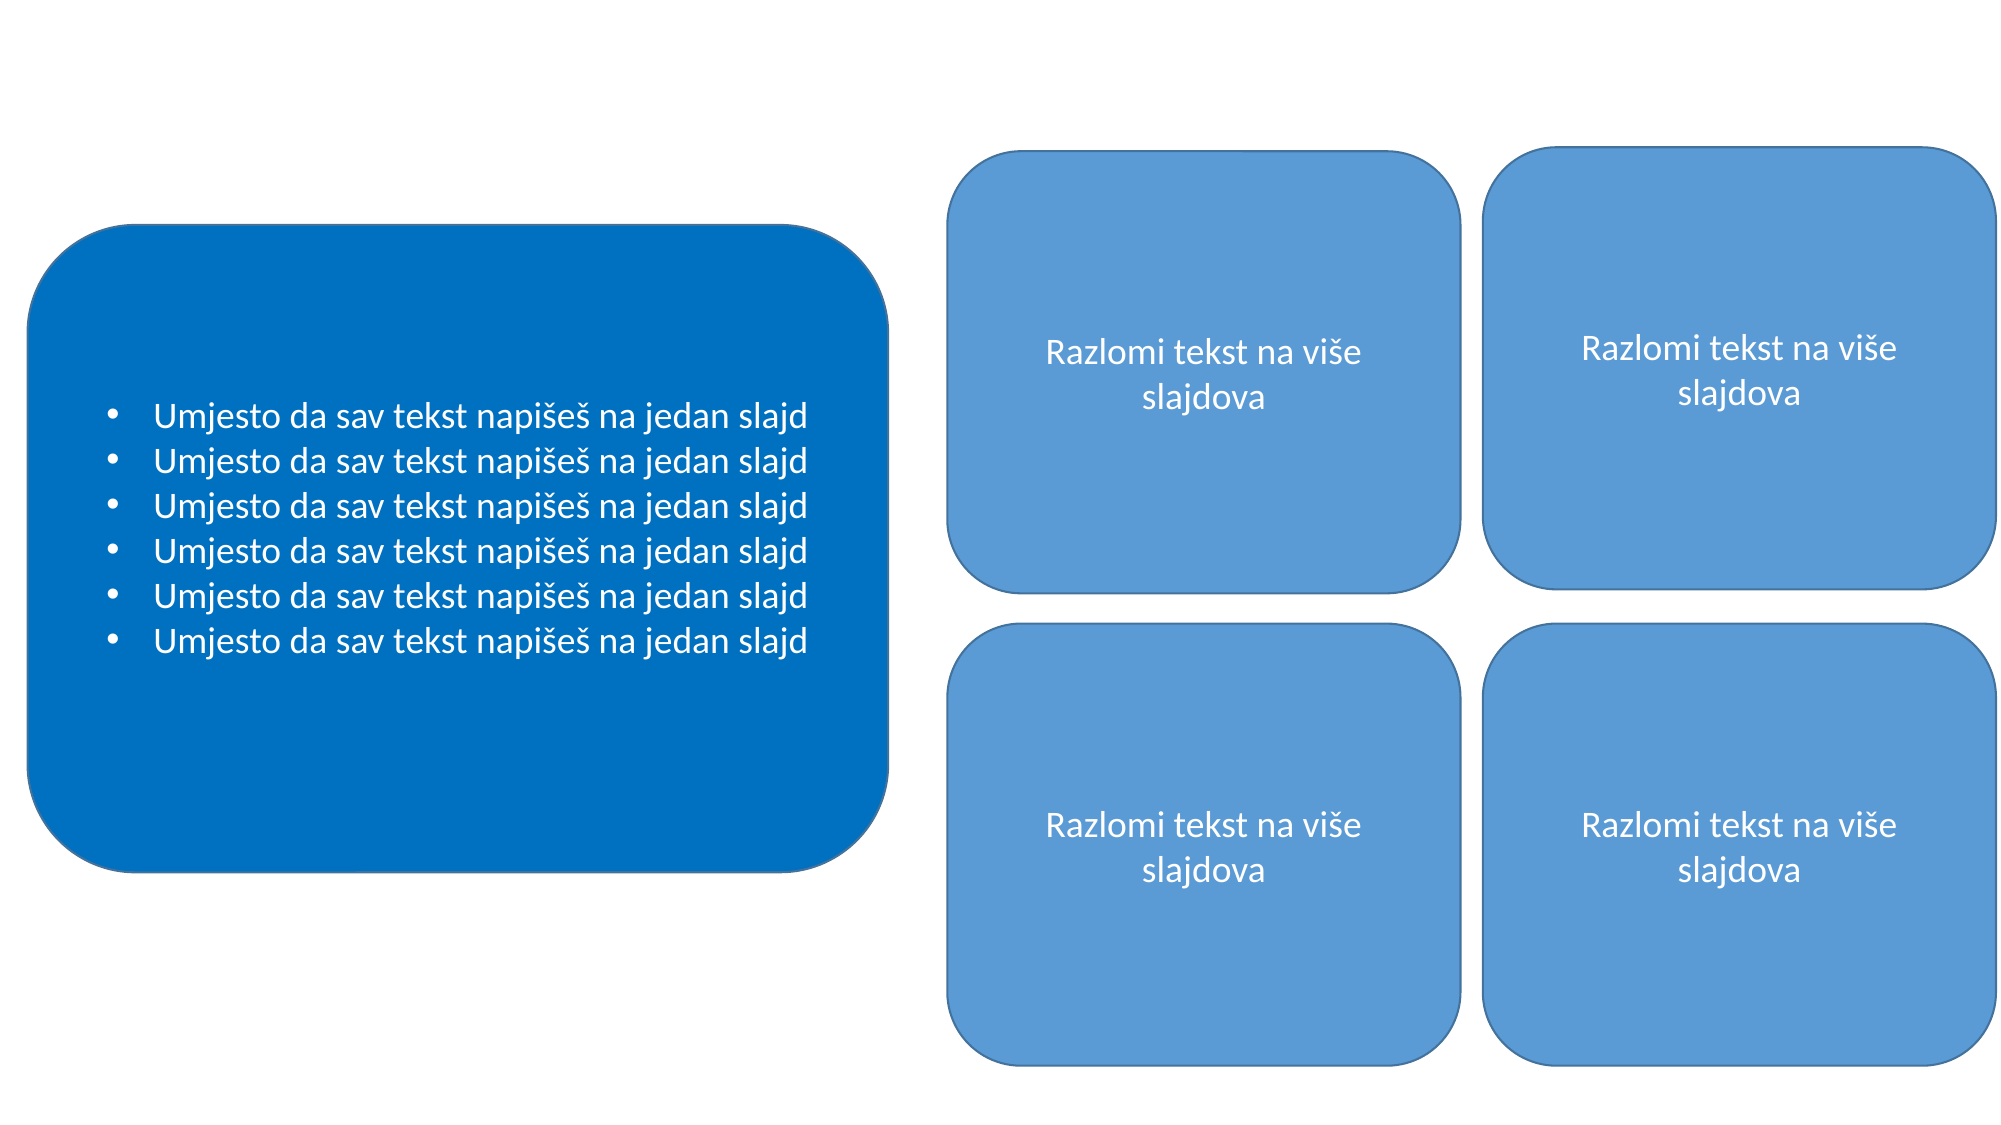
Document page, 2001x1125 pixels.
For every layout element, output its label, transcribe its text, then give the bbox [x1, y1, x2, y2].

text_box Razlomi tekst na više slajdova [1481, 146, 1998, 591]
text_box Razlomi tekst na više slajdova [946, 150, 1462, 595]
text_box Umjesto da sav tekst napišeš na jedan slajd Umjesto da sav tekst napišeš na jedan slajd Umjesto da sav tekst napišeš na jedan slajd Umjesto da sav tekst napišeš na jedan slajd Umjesto da sav tekst napišeš na jedan slajd Umjesto da sav tekst napišeš na jedan slajd [26, 223, 890, 874]
text_box Razlomi tekst na više slajdova [946, 622, 1462, 1067]
text_box Razlomi tekst na više slajdova [1481, 622, 1998, 1067]
